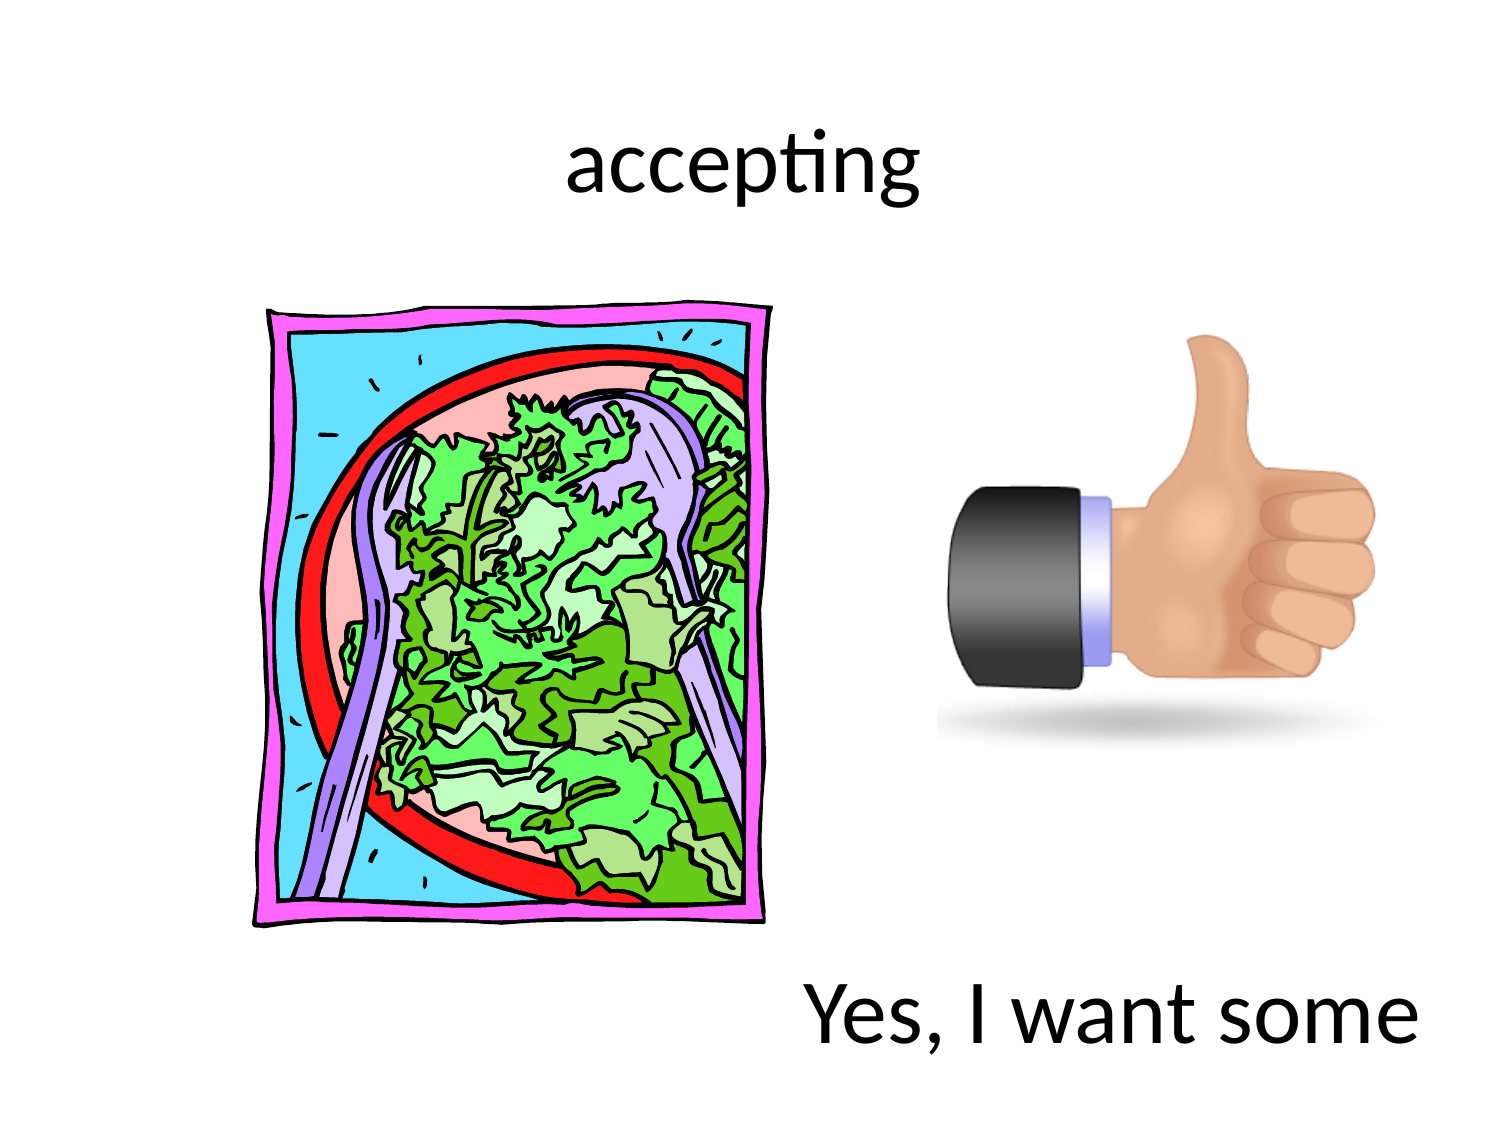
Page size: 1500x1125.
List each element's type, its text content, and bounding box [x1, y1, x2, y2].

title accepting [37, 62, 1450, 250]
picture [249, 299, 775, 931]
picture [937, 299, 1388, 751]
text_box Yes, I want some [774, 912, 1450, 1100]
